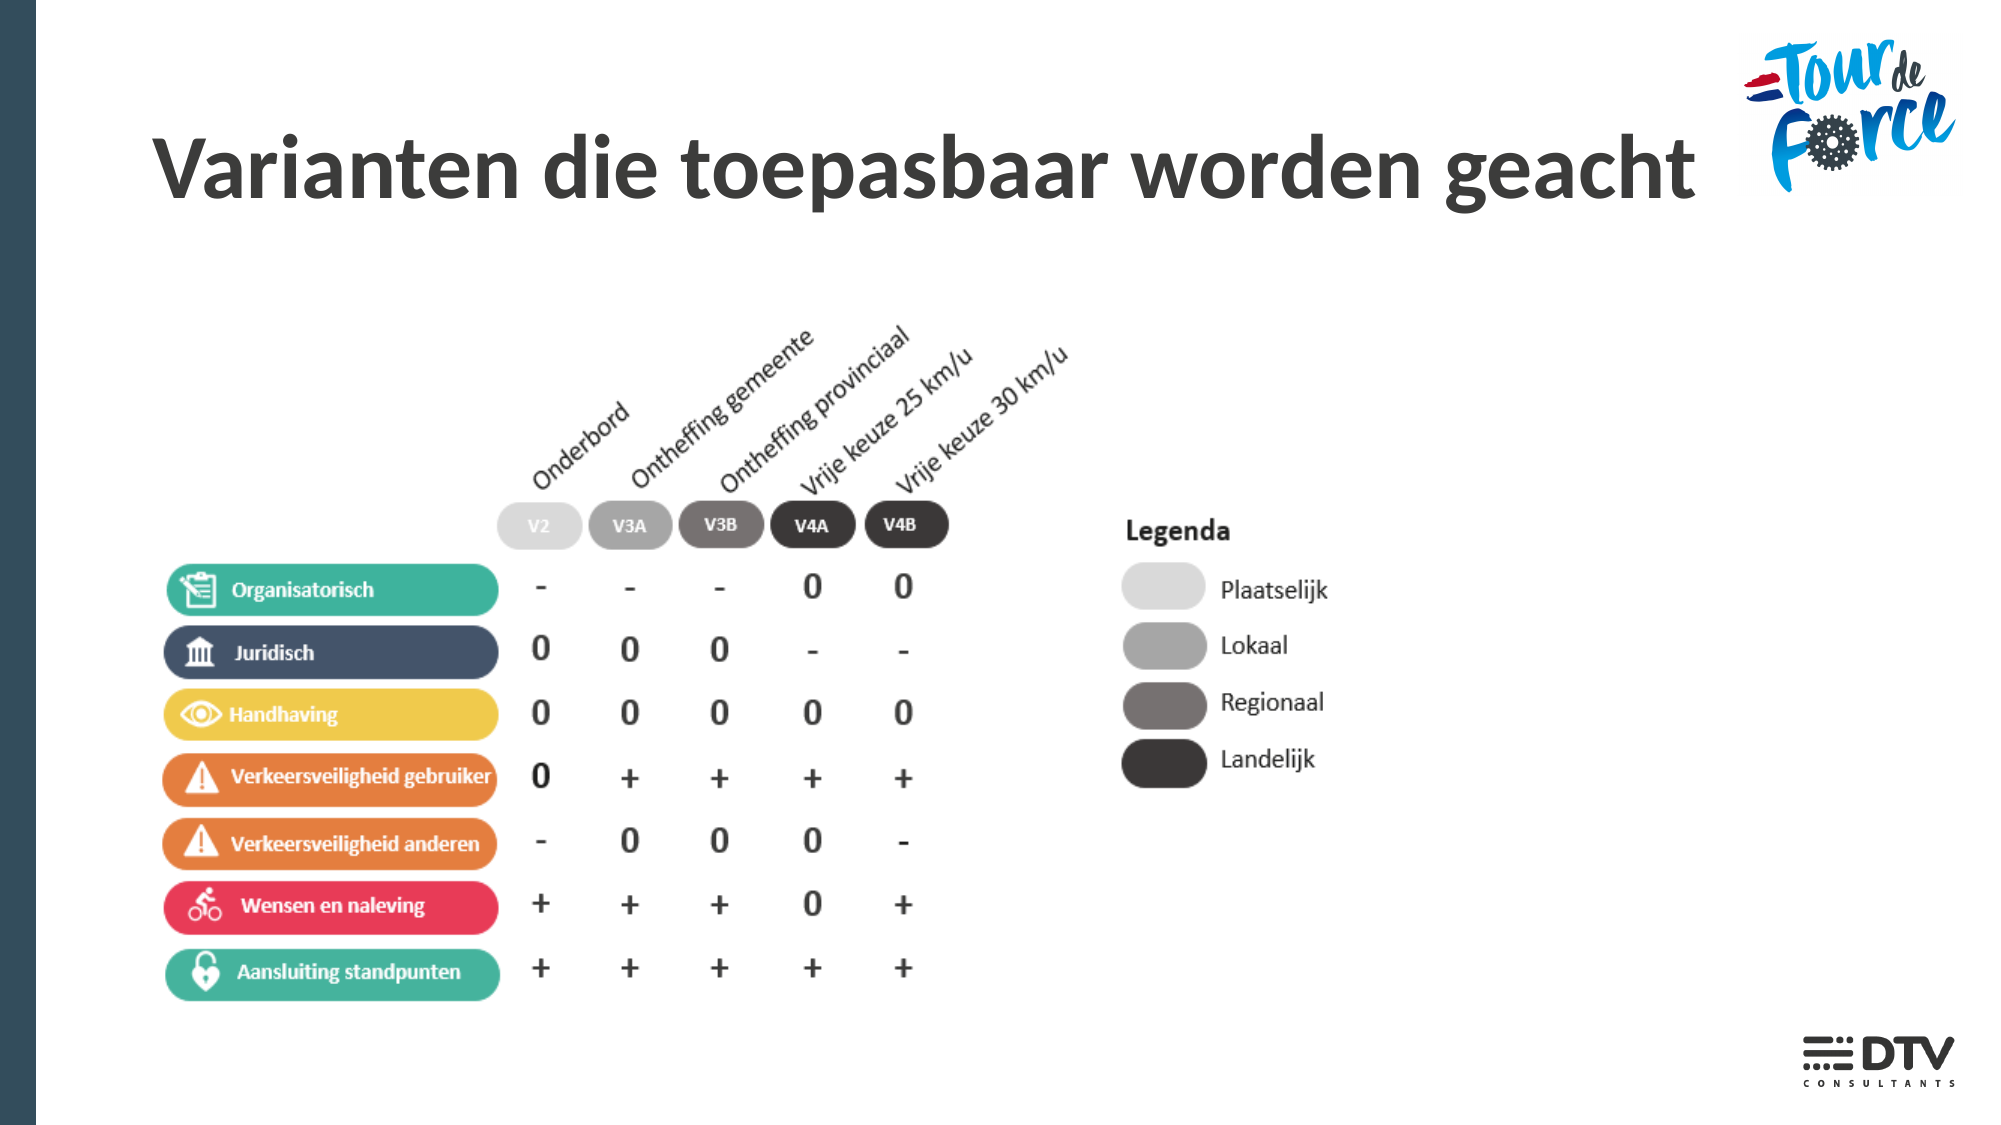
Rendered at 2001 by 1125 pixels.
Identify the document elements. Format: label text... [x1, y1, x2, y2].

picture [1793, 1026, 1964, 1096]
title Varianten die toepasbaar worden geacht [137, 59, 1863, 278]
picture [137, 299, 1356, 1014]
picture [1737, 33, 1963, 196]
